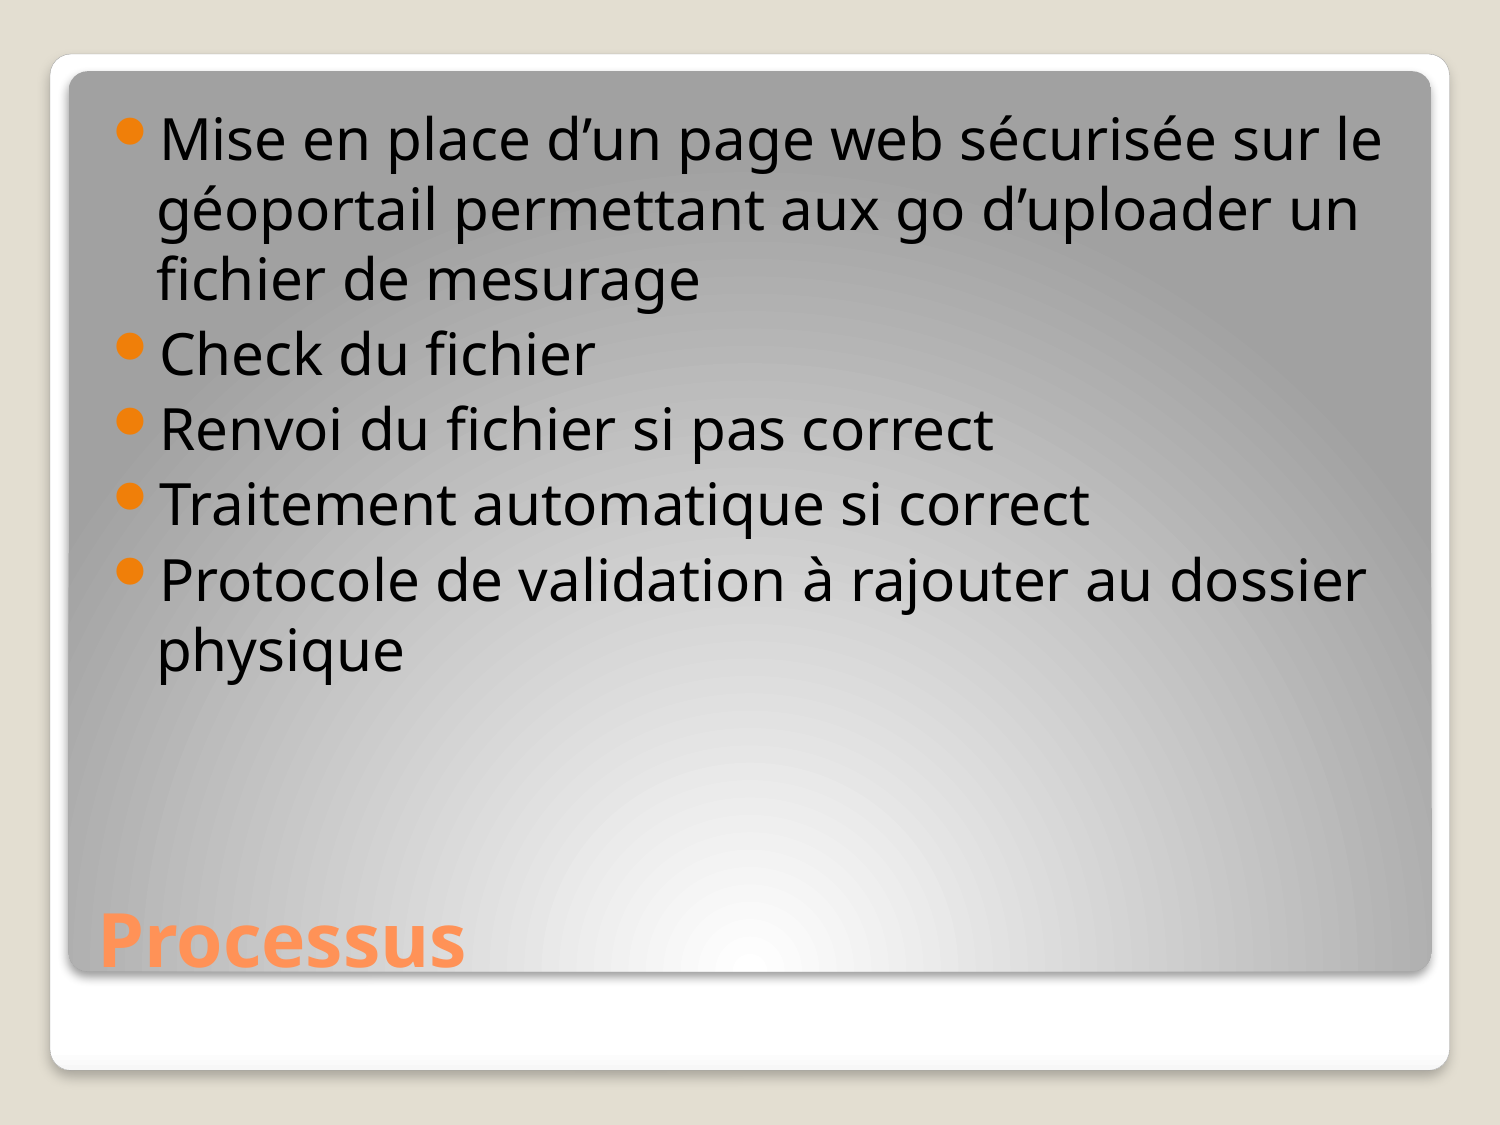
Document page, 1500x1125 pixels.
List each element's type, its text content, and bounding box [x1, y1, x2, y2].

title Processus [82, 817, 1425, 990]
list Mise en place d’un page web sécurisée sur le géoportail permettant aux go d’uploader un fichier de mesurage Check du fichier Renvoi du fichier si pas correct Traitement automatique si correct Protocole de validation à rajouter au dossier physique [82, 86, 1425, 774]
